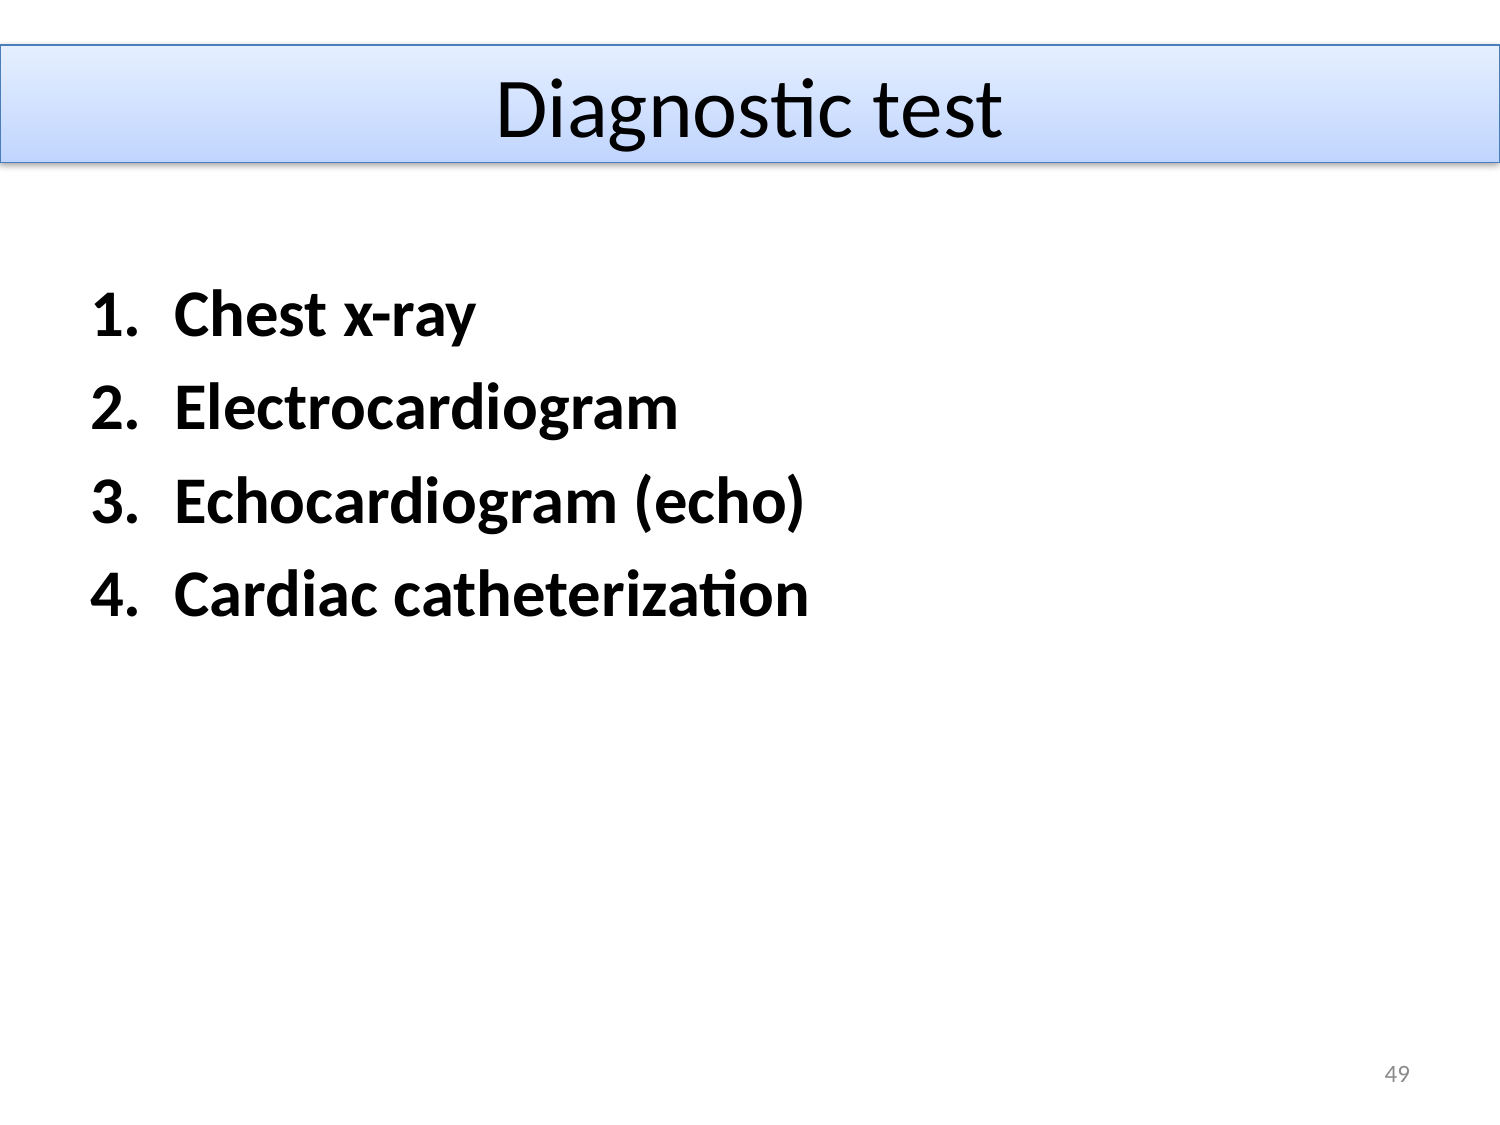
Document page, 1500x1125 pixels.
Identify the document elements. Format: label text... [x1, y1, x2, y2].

slide_number 49 [1074, 1042, 1425, 1103]
title Diagnostic test [0, 44, 1500, 163]
list Chest x-ray Electrocardiogram Echocardiogram (echo) Cardiac catheterization [75, 262, 1425, 1005]
